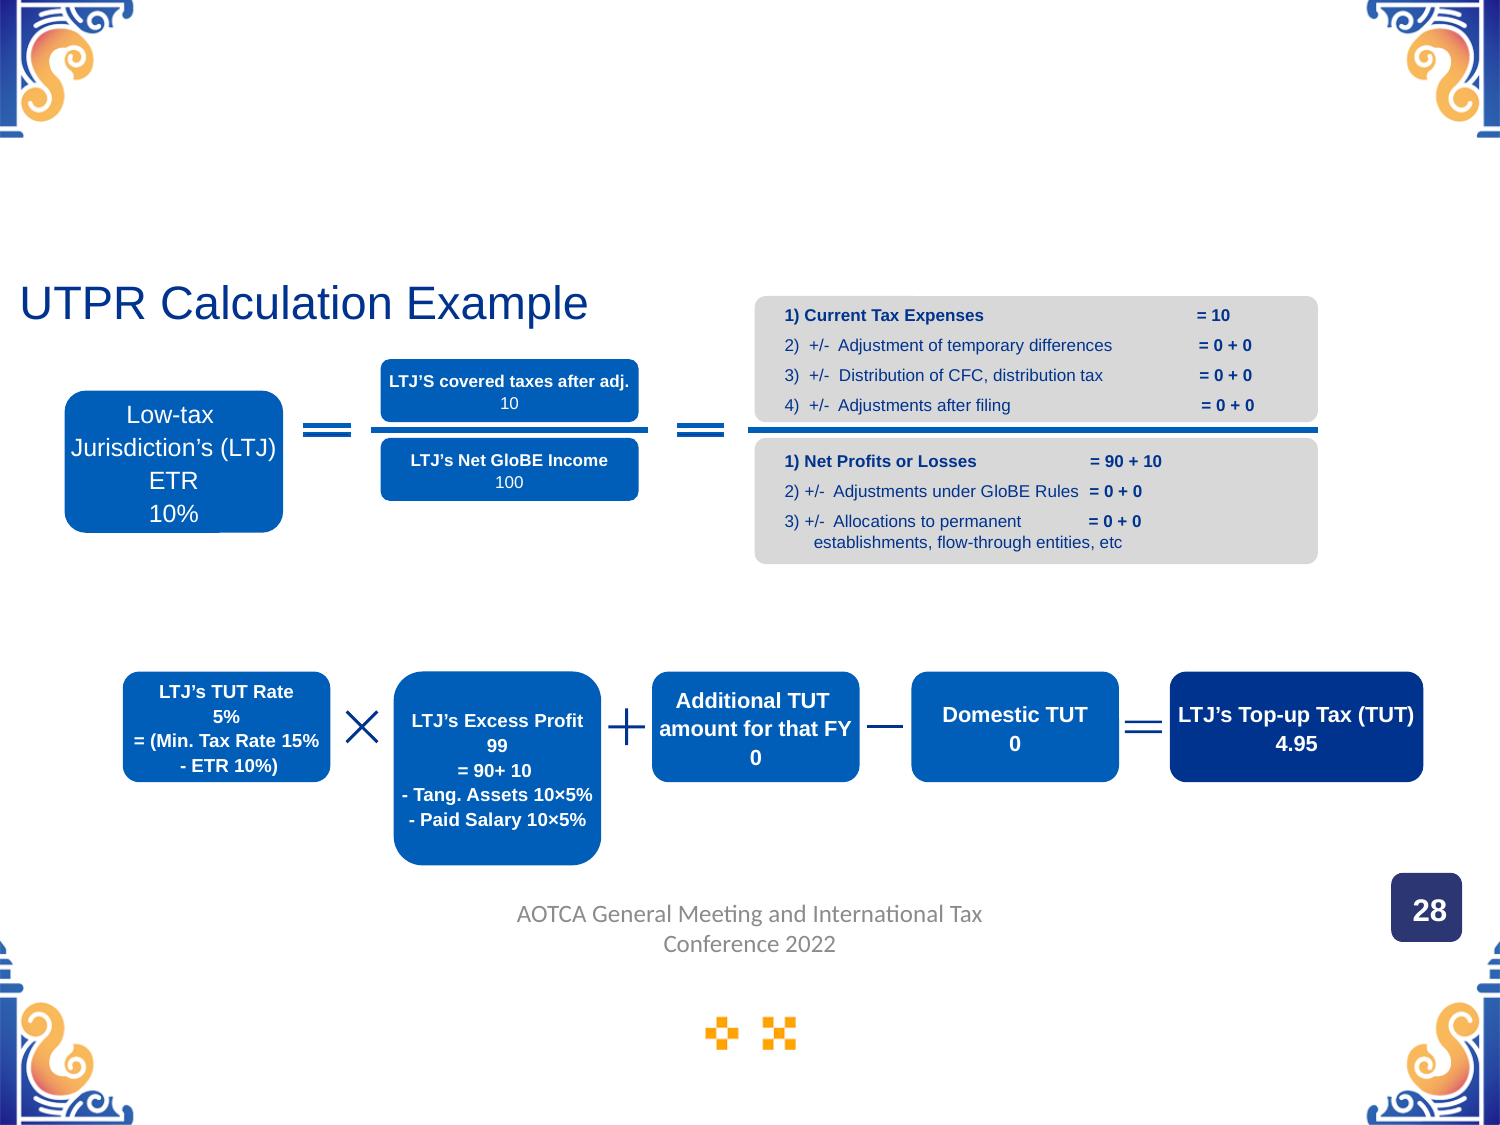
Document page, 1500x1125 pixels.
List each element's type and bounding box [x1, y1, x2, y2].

picture [0, 0, 1500, 1125]
text_box [64, 296, 1318, 565]
